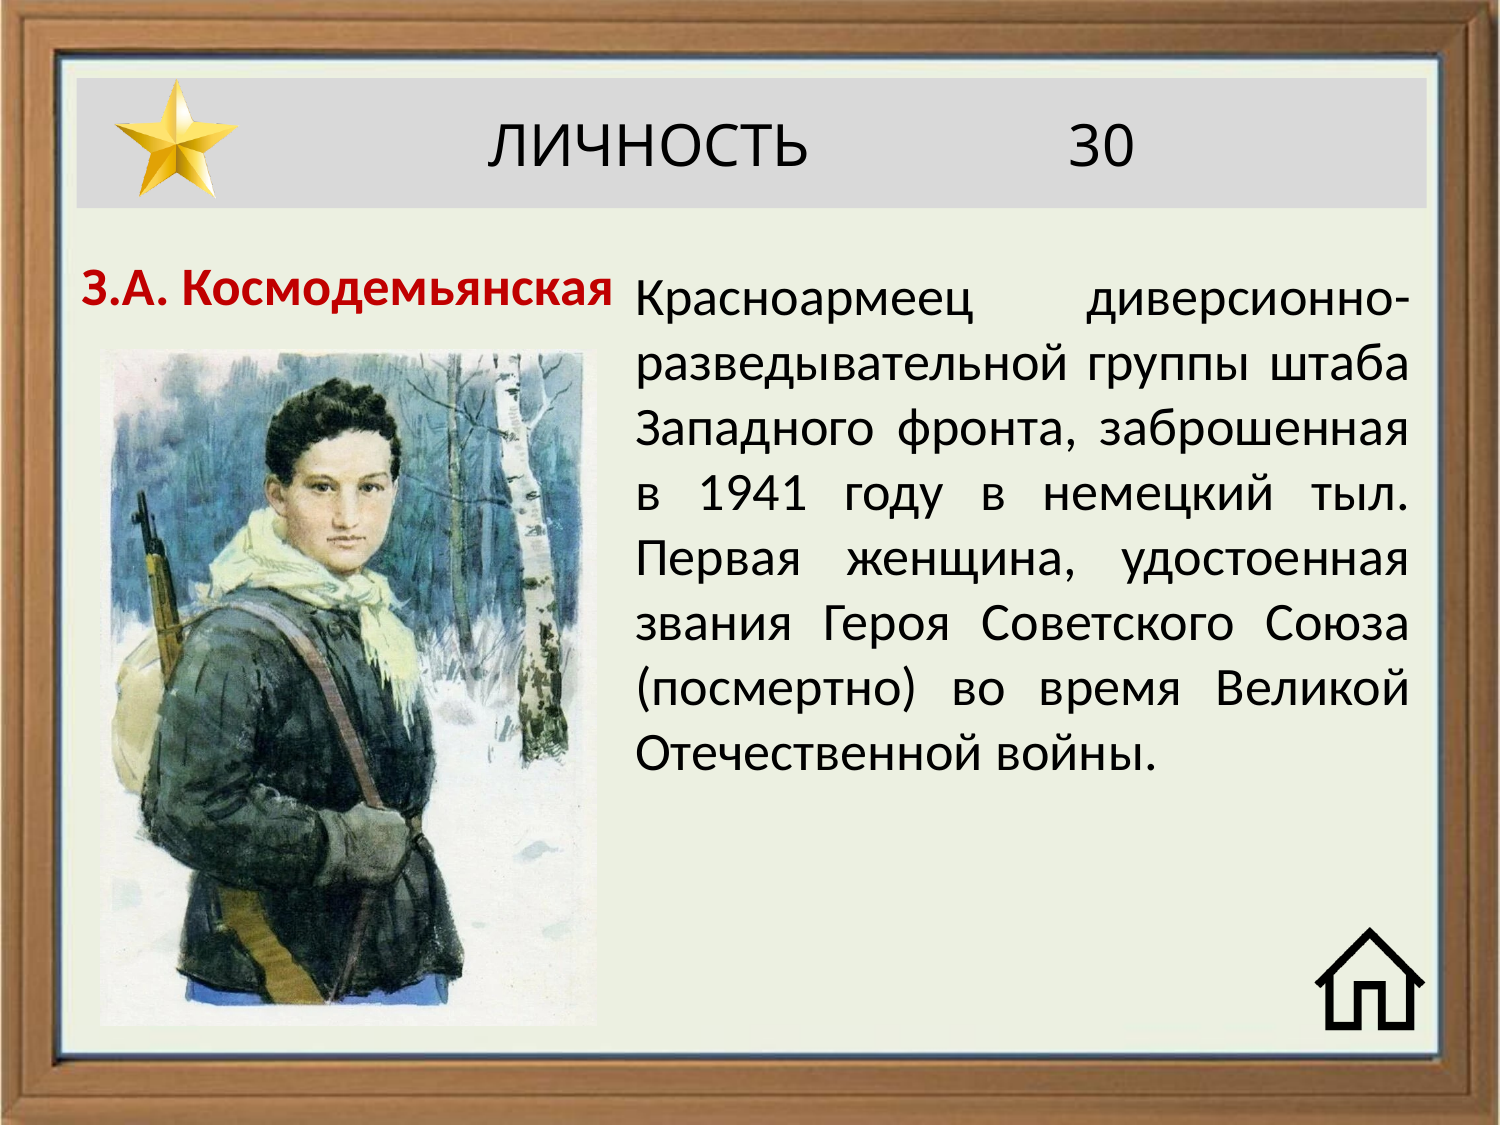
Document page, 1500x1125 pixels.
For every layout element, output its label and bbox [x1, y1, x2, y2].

picture [111, 77, 241, 200]
picture [1304, 916, 1434, 1046]
picture [100, 349, 597, 1026]
list [0, 0, 1500, 1125]
